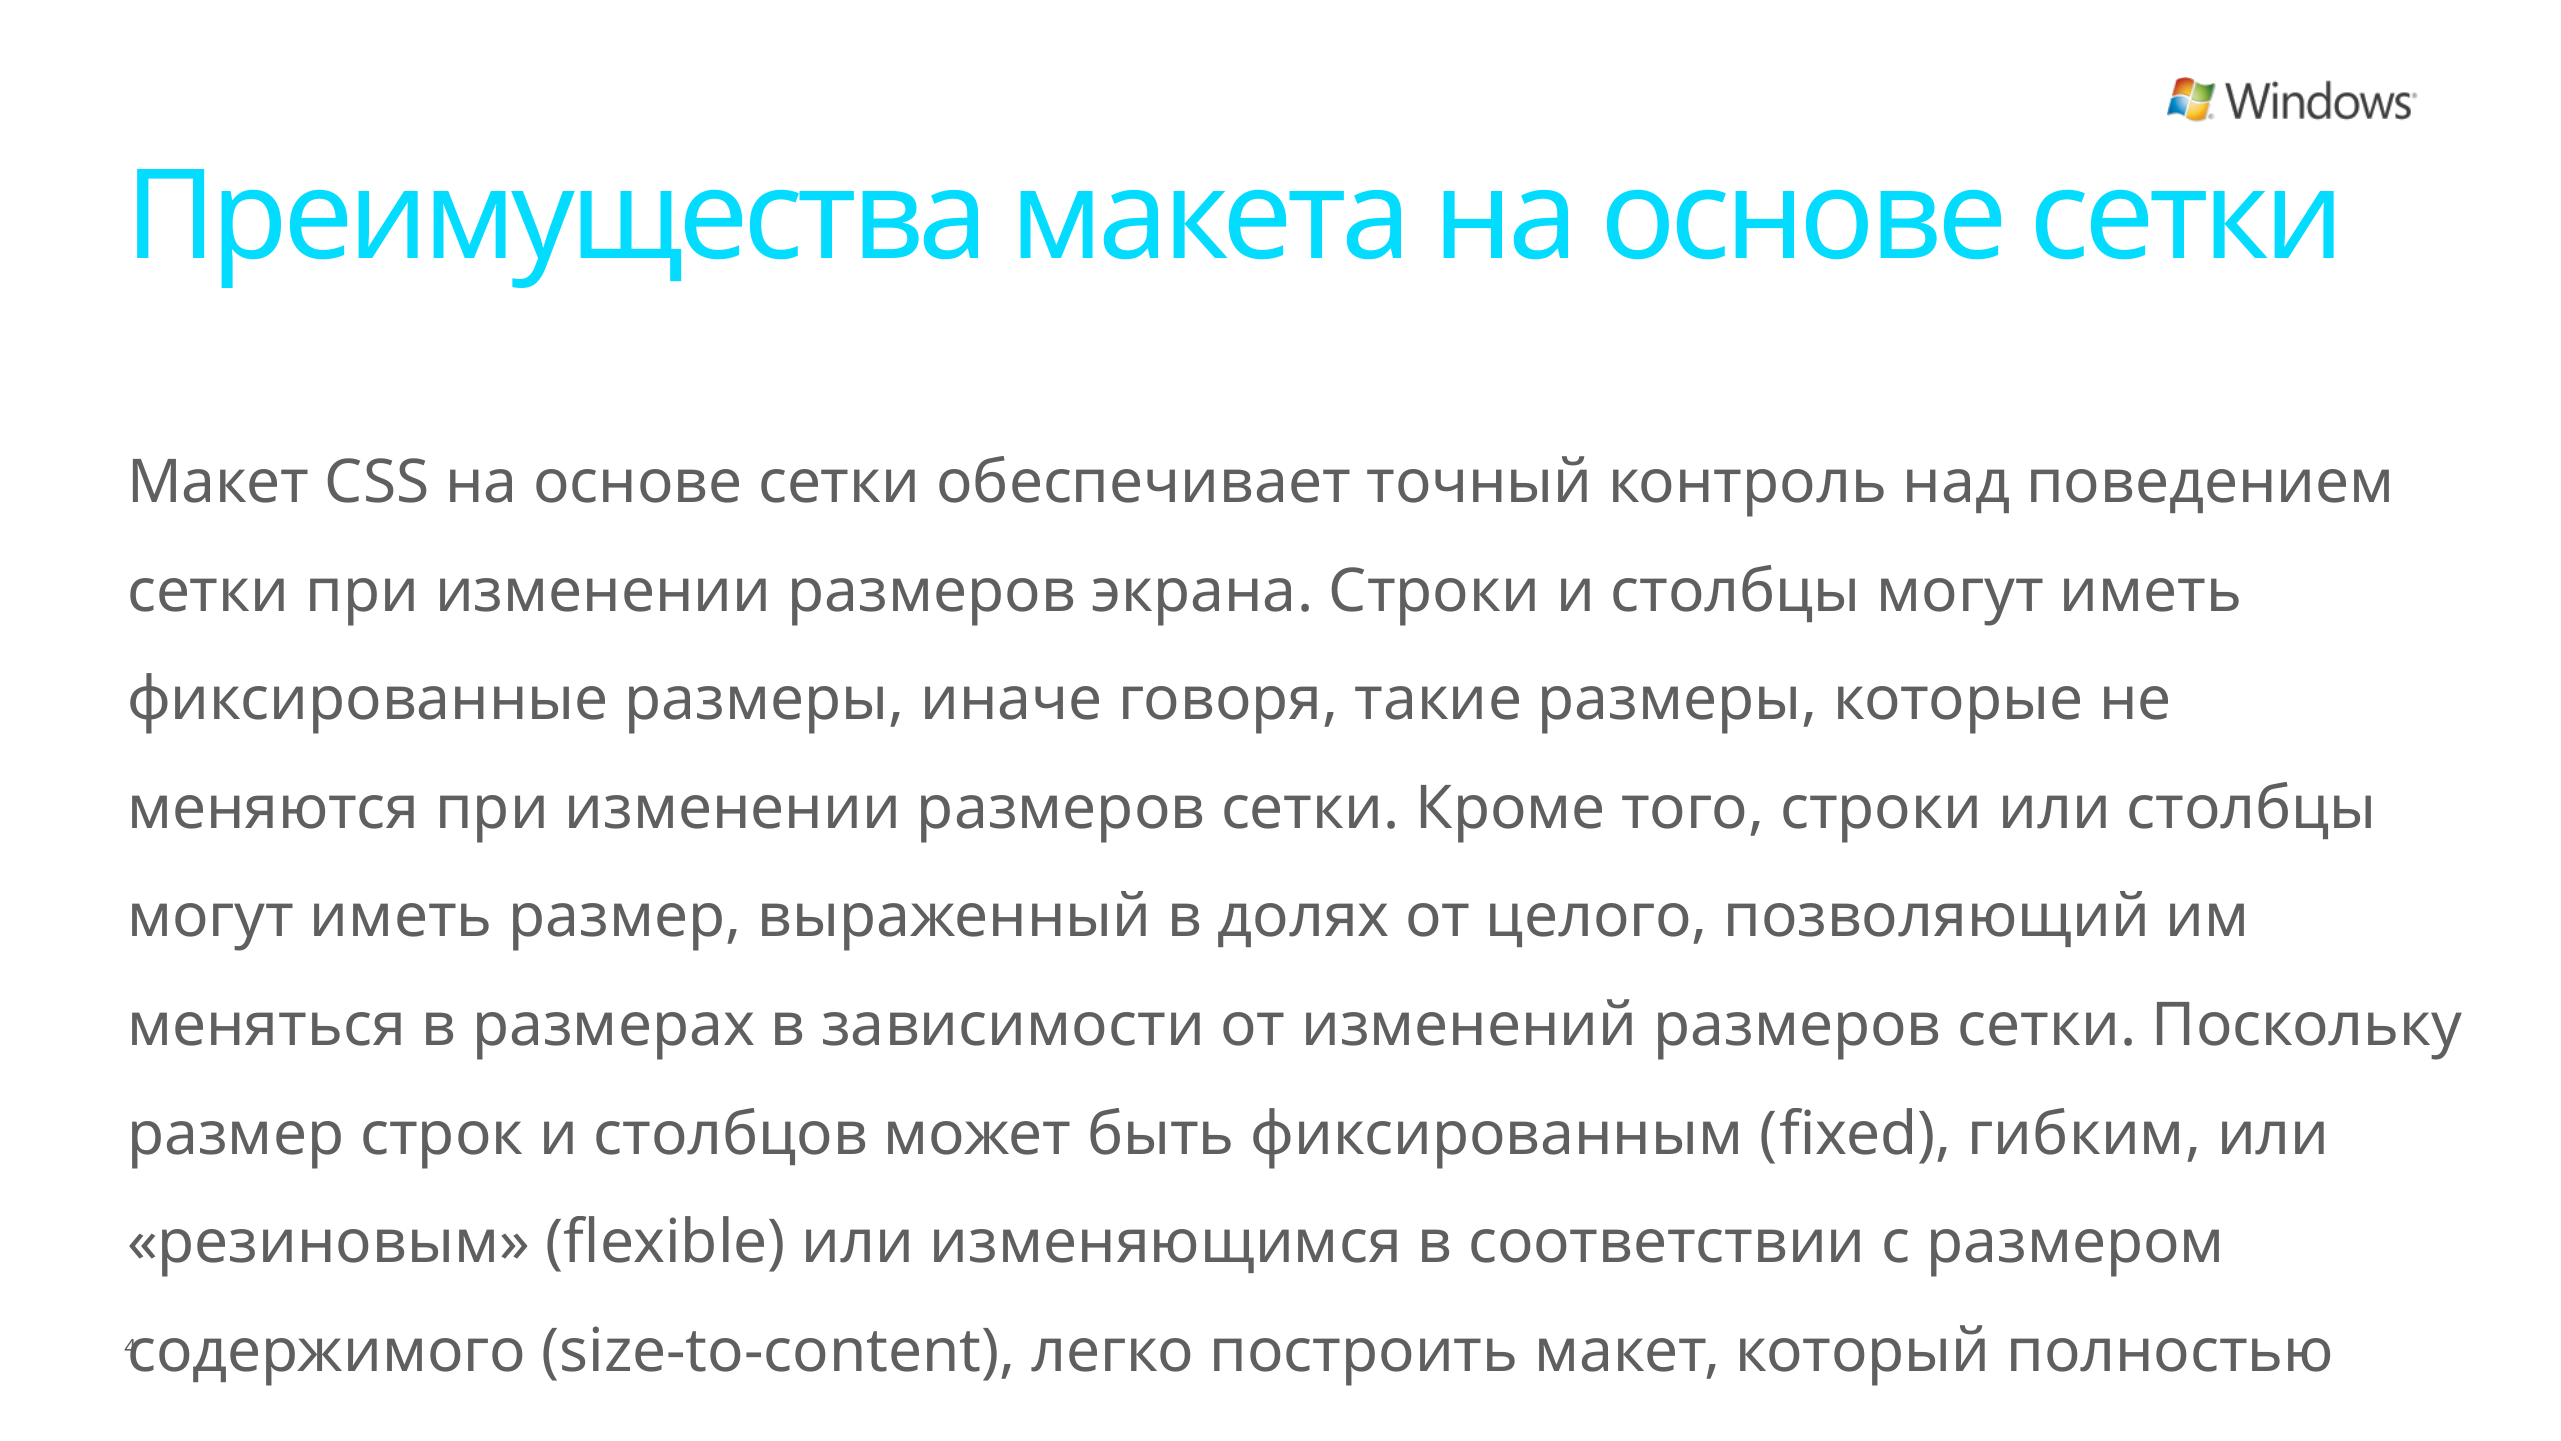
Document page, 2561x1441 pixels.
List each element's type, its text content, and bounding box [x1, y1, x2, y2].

title Преимущества макета на основе сетки [125, 48, 2468, 286]
list Макет CSS на основе сетки обеспечивает точный контроль над поведением сетки при изменении размеров экрана. Строки и столбцы могут иметь фиксированные размеры, иначе говоря, такие размеры, которые не меняются при изменении размеров сетки. Кроме того, строки или столбцы могут иметь размер, выраженный в долях от целого, позволяющий им меняться в размерах в зависимости от изменений размеров сетки. Поскольку размер строк и столбцов может быть фиксированным (fixed), гибким, или «резиновым» (flexible) или изменяющимся в соответствии с размером содержимого (size-to-content), легко построить макет, который полностью заполняет весь экран, независимо от размеров экрана. [127, 405, 2470, 1394]
